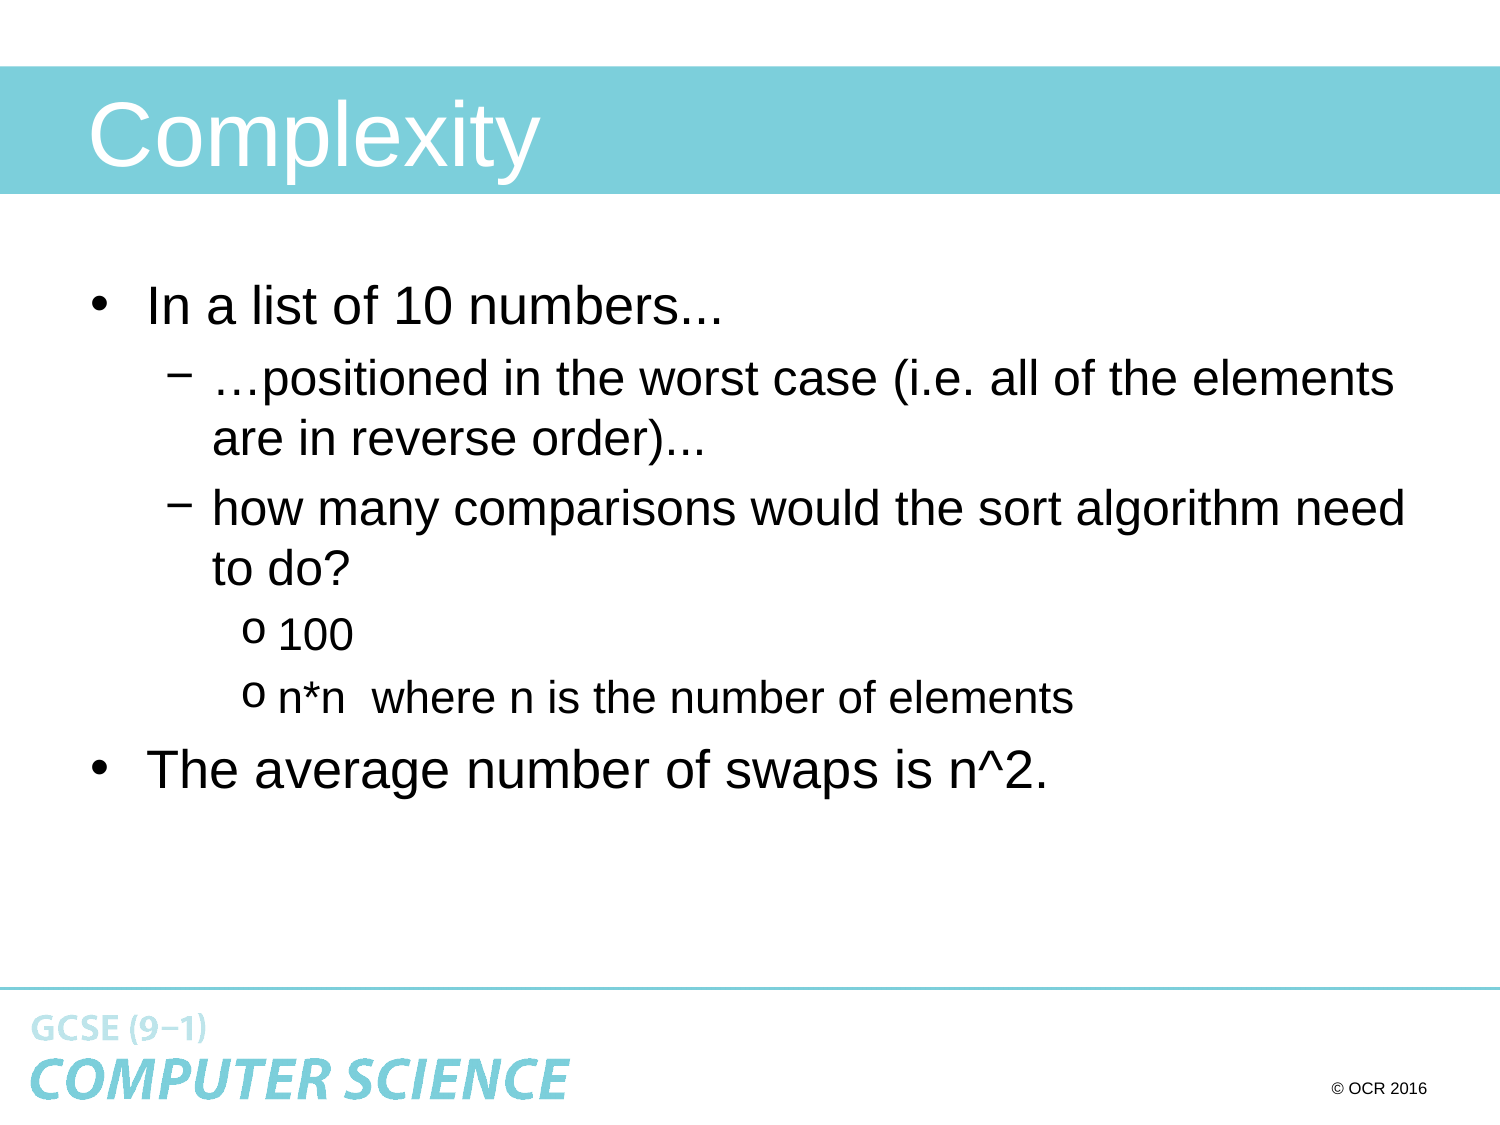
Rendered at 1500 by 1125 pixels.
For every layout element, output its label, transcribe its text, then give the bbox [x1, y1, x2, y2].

list In a list of 10 numbers... …positioned in the worst case (i.e. all of the elements are in reverse order)... how many comparisons would the sort algorithm need to do? 100 n*n where n is the number of elements The average number of swaps is n^2. [75, 262, 1425, 965]
picture [0, 987, 1500, 1124]
title Complexity [0, 66, 1500, 194]
